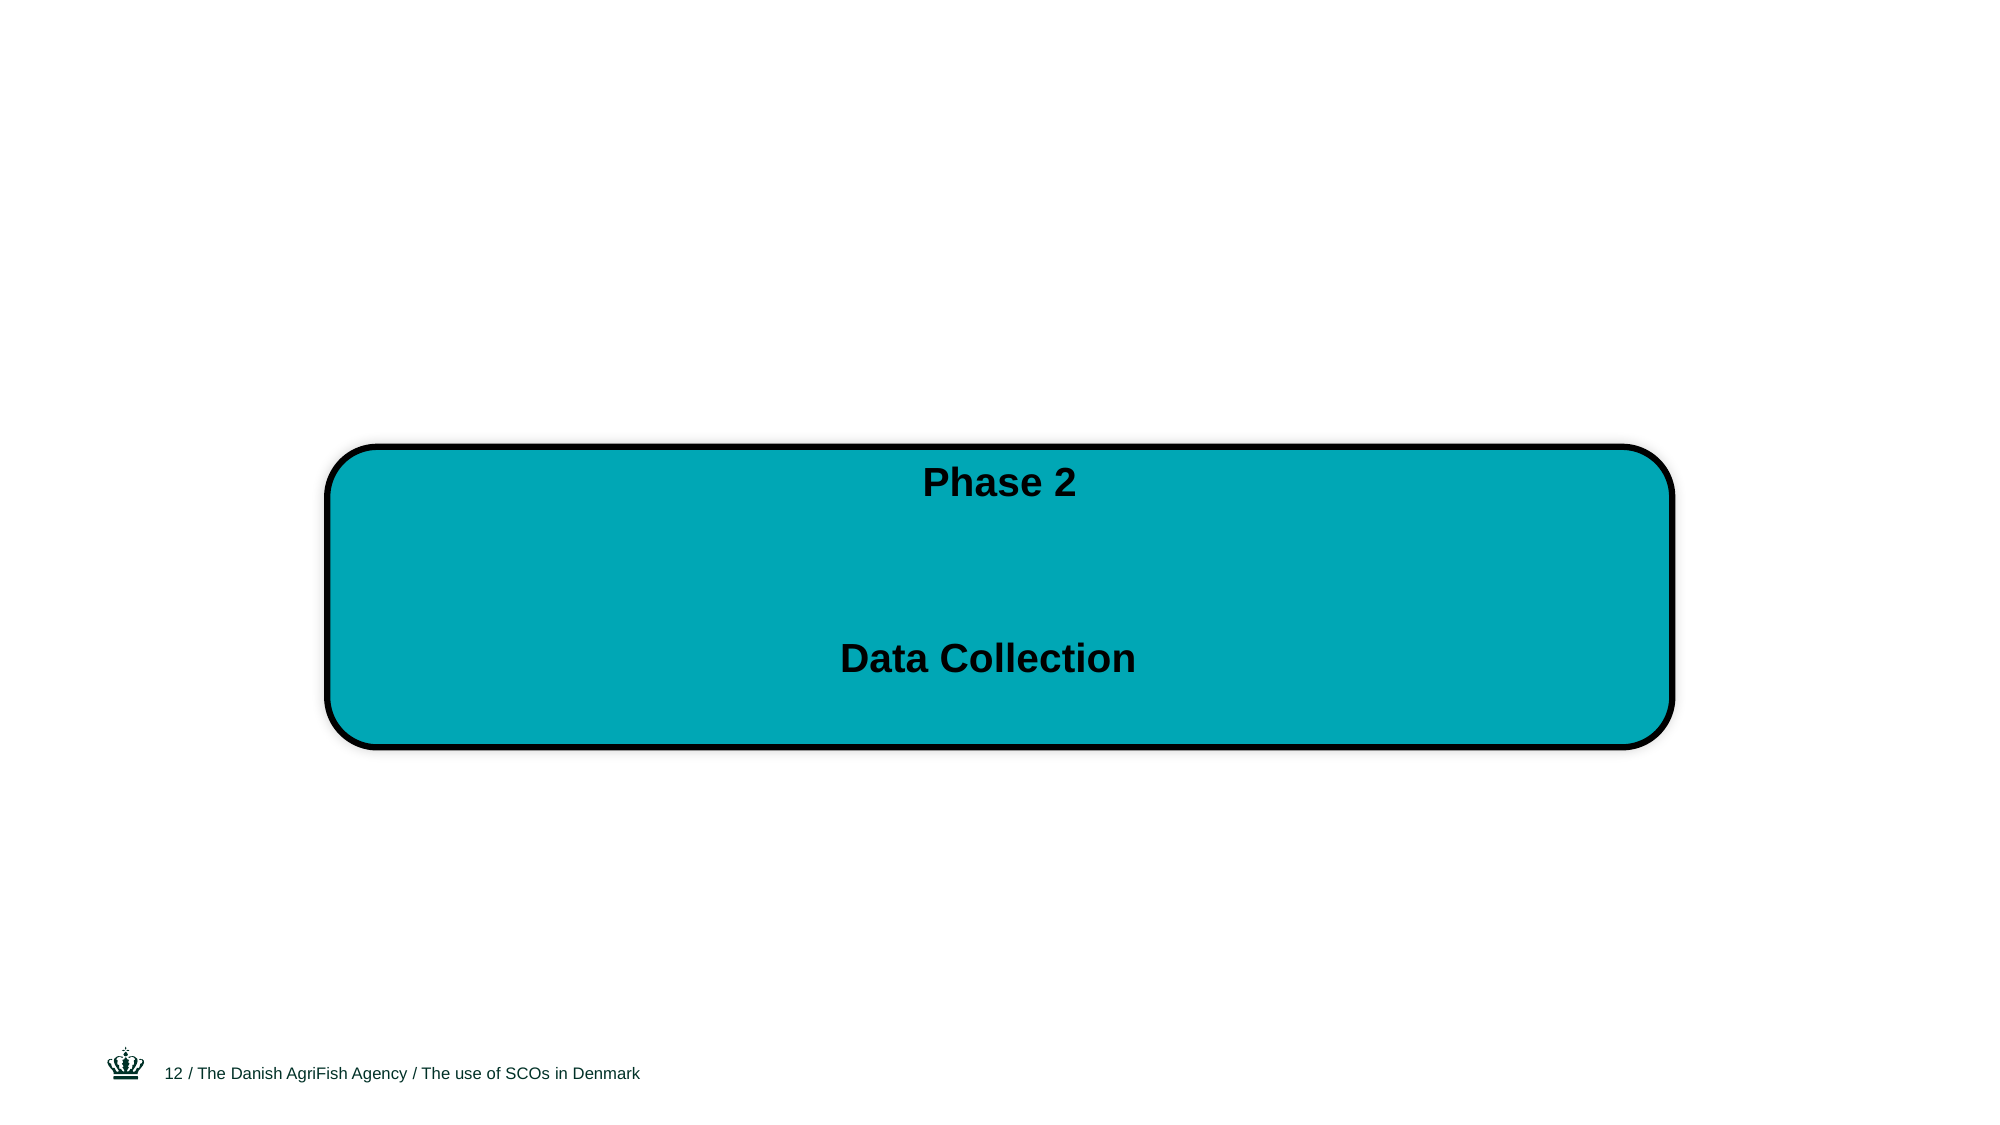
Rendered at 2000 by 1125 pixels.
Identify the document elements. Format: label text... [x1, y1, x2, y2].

footer / The Danish AgriFish Agency / The use of SCOs in Denmark [188, 1049, 1116, 1083]
slide_number 12 [134, 1049, 184, 1083]
text_box Phase 2 Data Collection [324, 443, 1676, 751]
